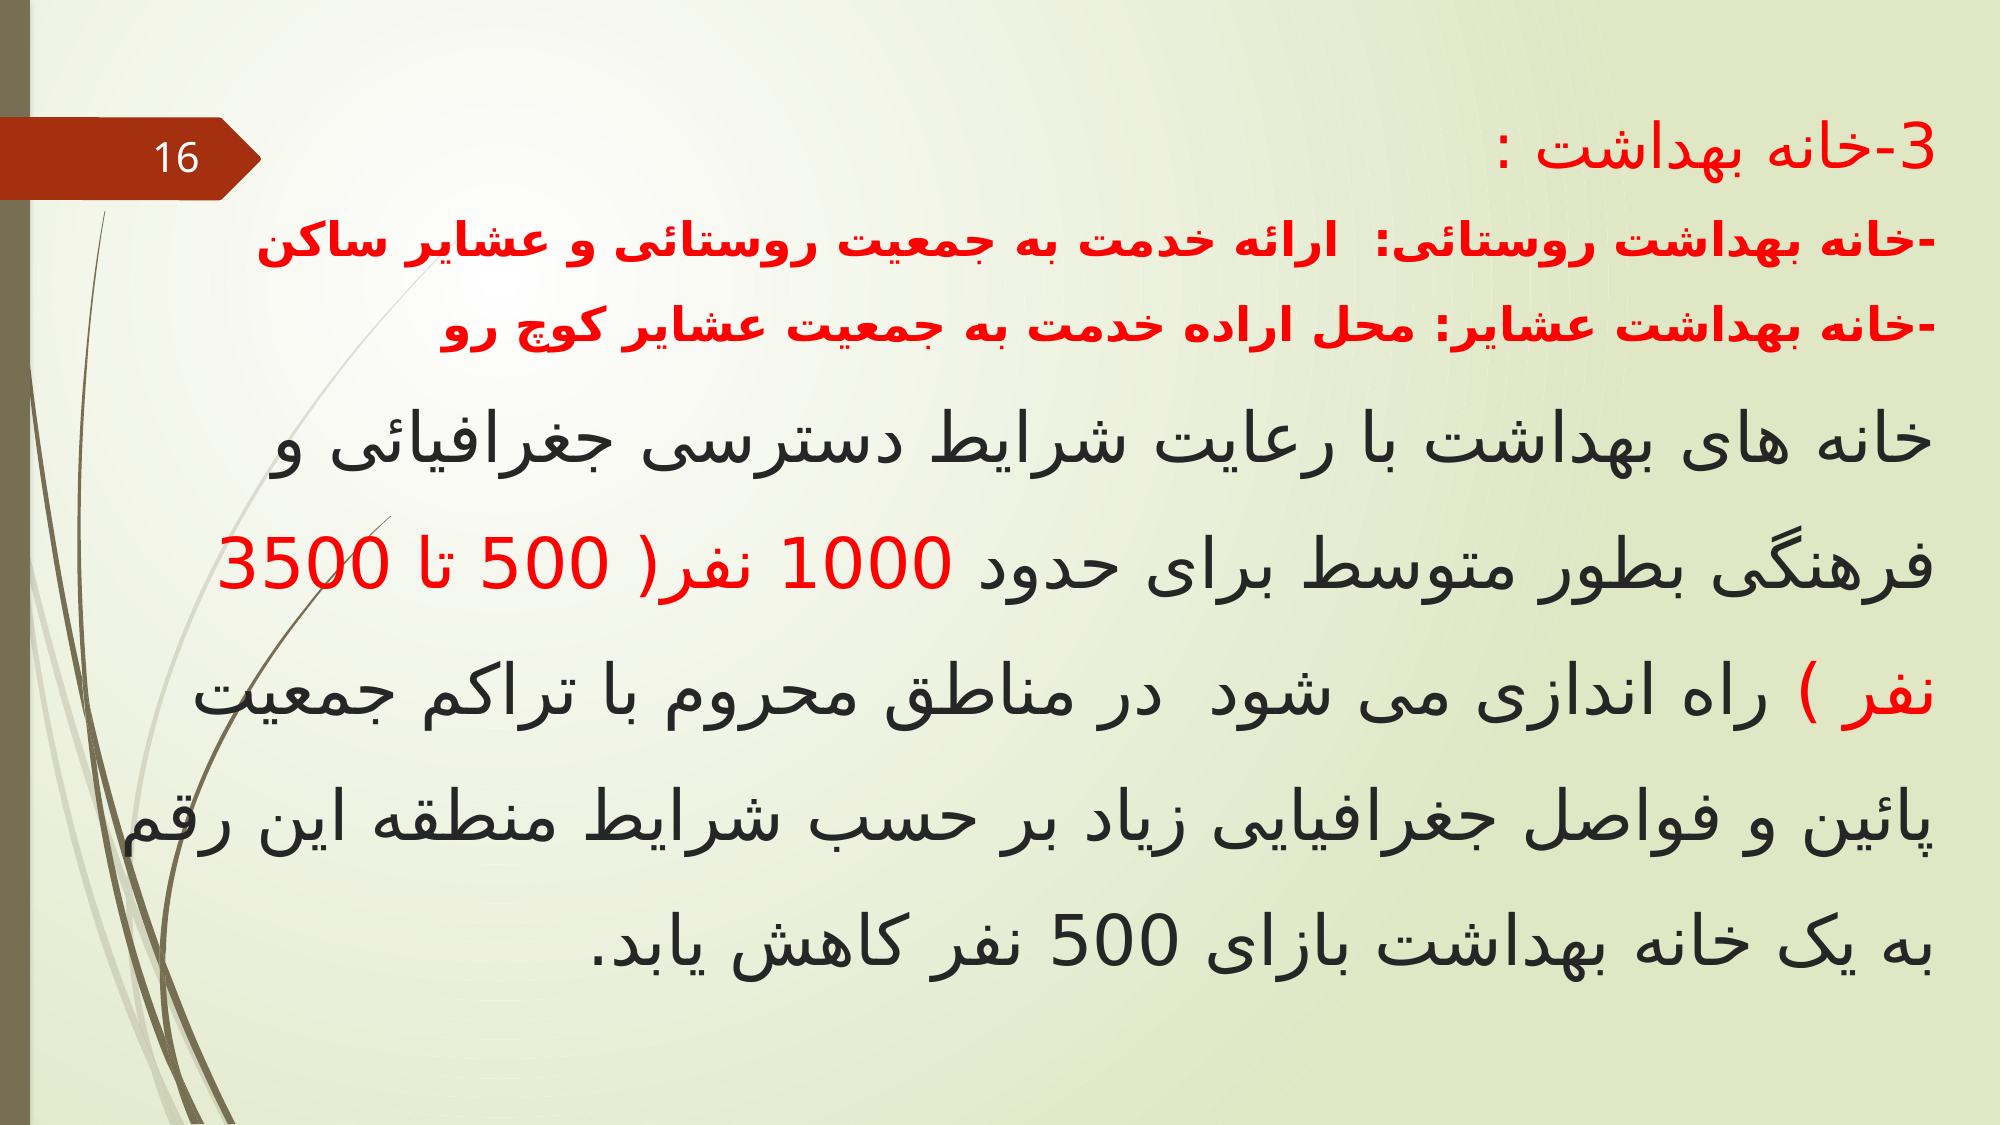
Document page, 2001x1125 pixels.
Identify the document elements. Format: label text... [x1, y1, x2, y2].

title 3-خانه بهداشت : -خانه بهداشت روستائی: ارائه خدمت به جمعیت روستائی و عشایر ساکن -خانه بهداشت عشایر: محل اراده خدمت به جمعیت عشایر کوچ رو خانه های بهداشت با رعایت شرایط دسترسی جغرافیائی و فرهنگی بطور متوسط برای حدود 1000 نفر( 500 تا 3500 نفر ) راه اندازی می شود در مناطق محروم با تراکم جمعیت پائین و فواصل جغرافیایی زیاد بر حسب شرایط منطقه این رقم به یک خانه بهداشت بازای 500 نفر کاهش یابد. [52, 59, 1954, 1001]
slide_number 16 [87, 129, 216, 190]
